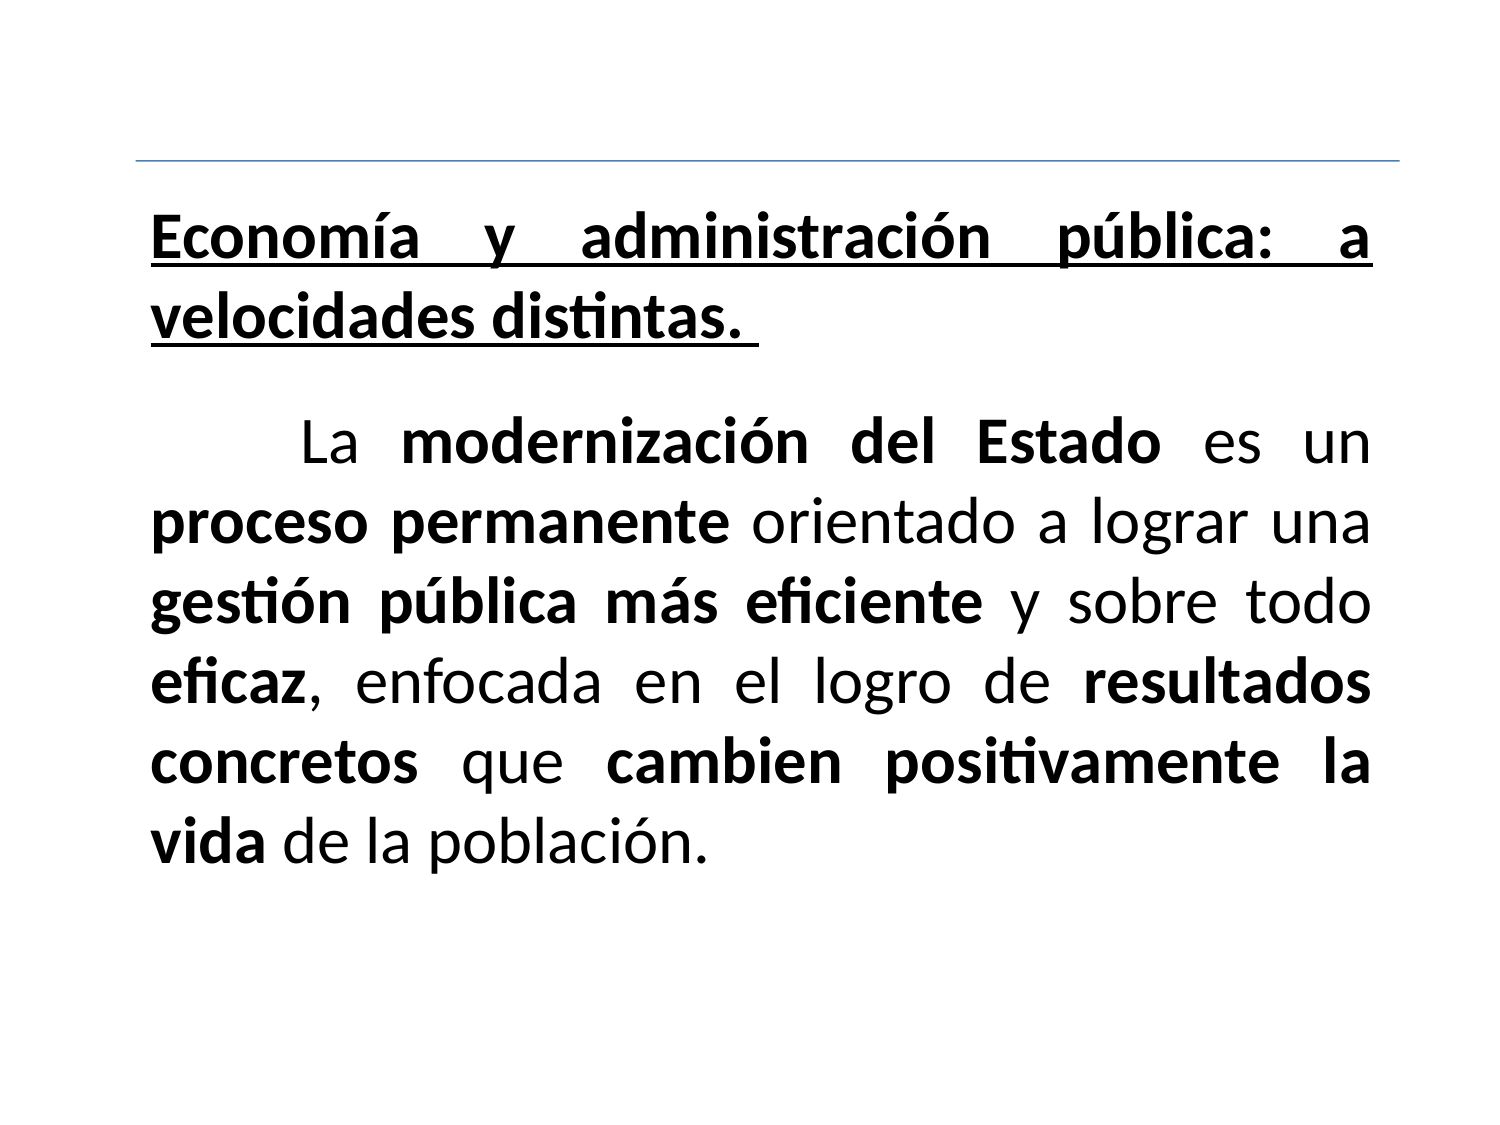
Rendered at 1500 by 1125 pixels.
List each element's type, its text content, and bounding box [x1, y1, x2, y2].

text_box [312, 66, 1402, 174]
text_box Economía y administración pública: a velocidades distintas. La modernización del Estado es un proceso permanente orientado a lograr una gestión pública más eficiente y sobre todo eficaz, enfocada en el logro de resultados concretos que cambien positivamente la vida de la población. [135, 184, 1388, 1035]
